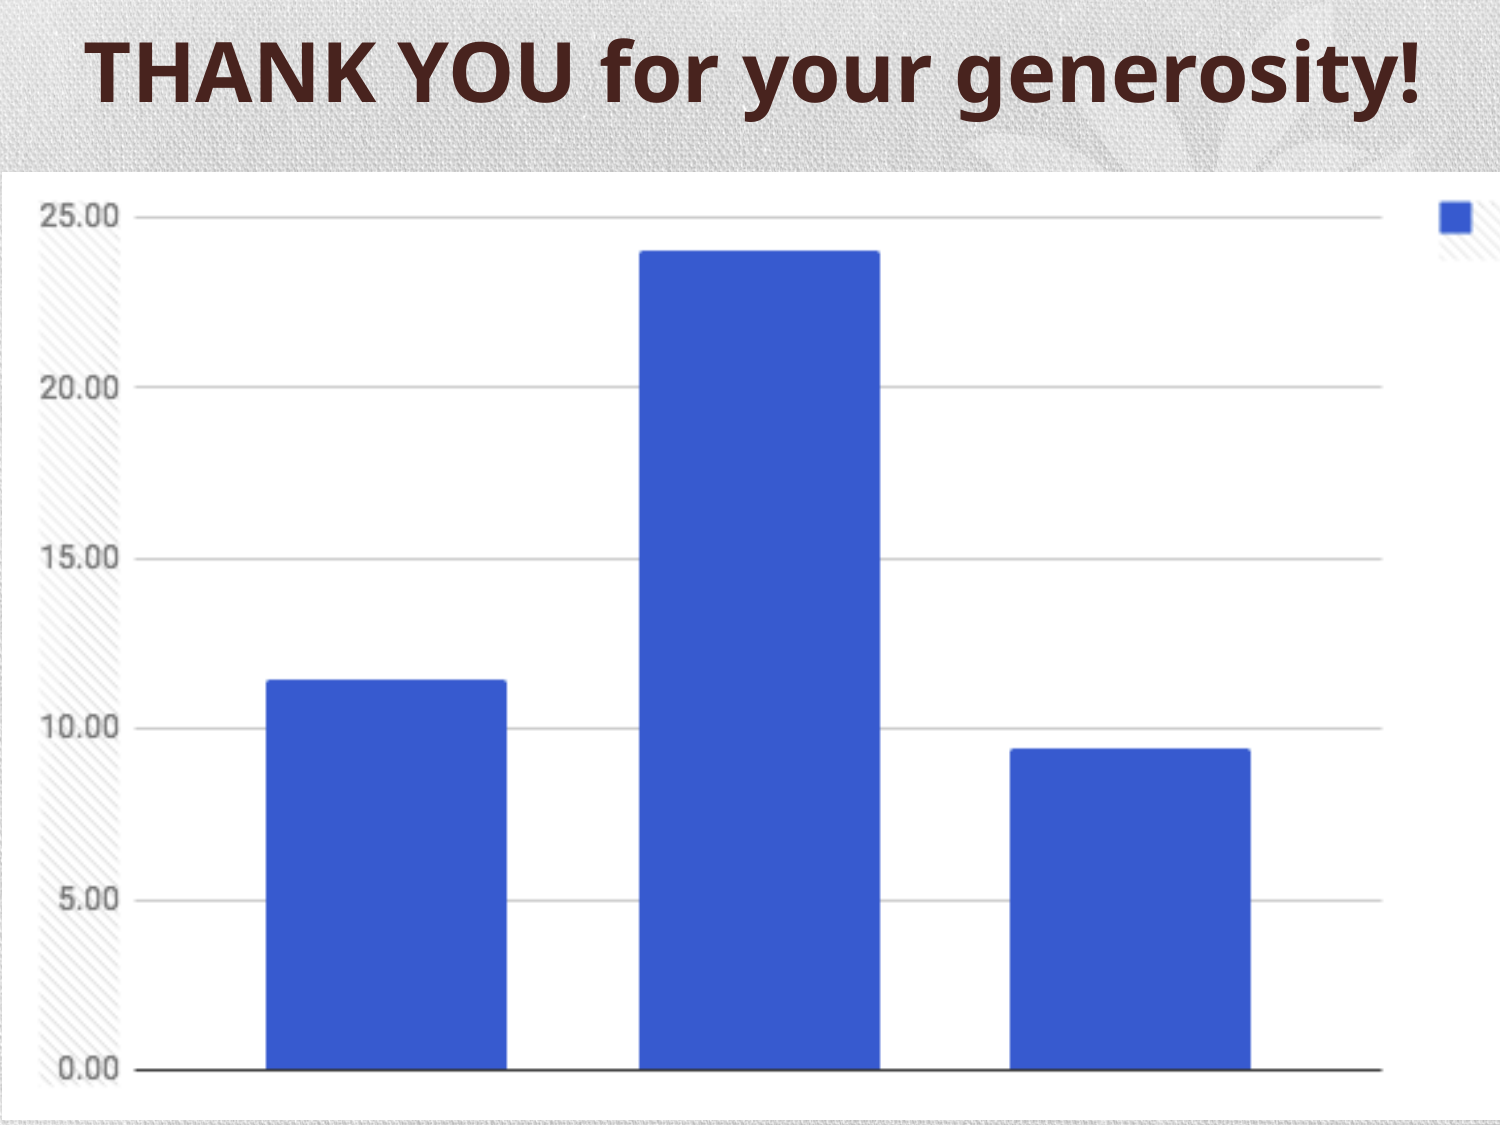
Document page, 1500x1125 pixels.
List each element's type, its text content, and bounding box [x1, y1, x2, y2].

title THANK YOU for your generosity! [29, 0, 1500, 127]
picture [1, 172, 1500, 1121]
